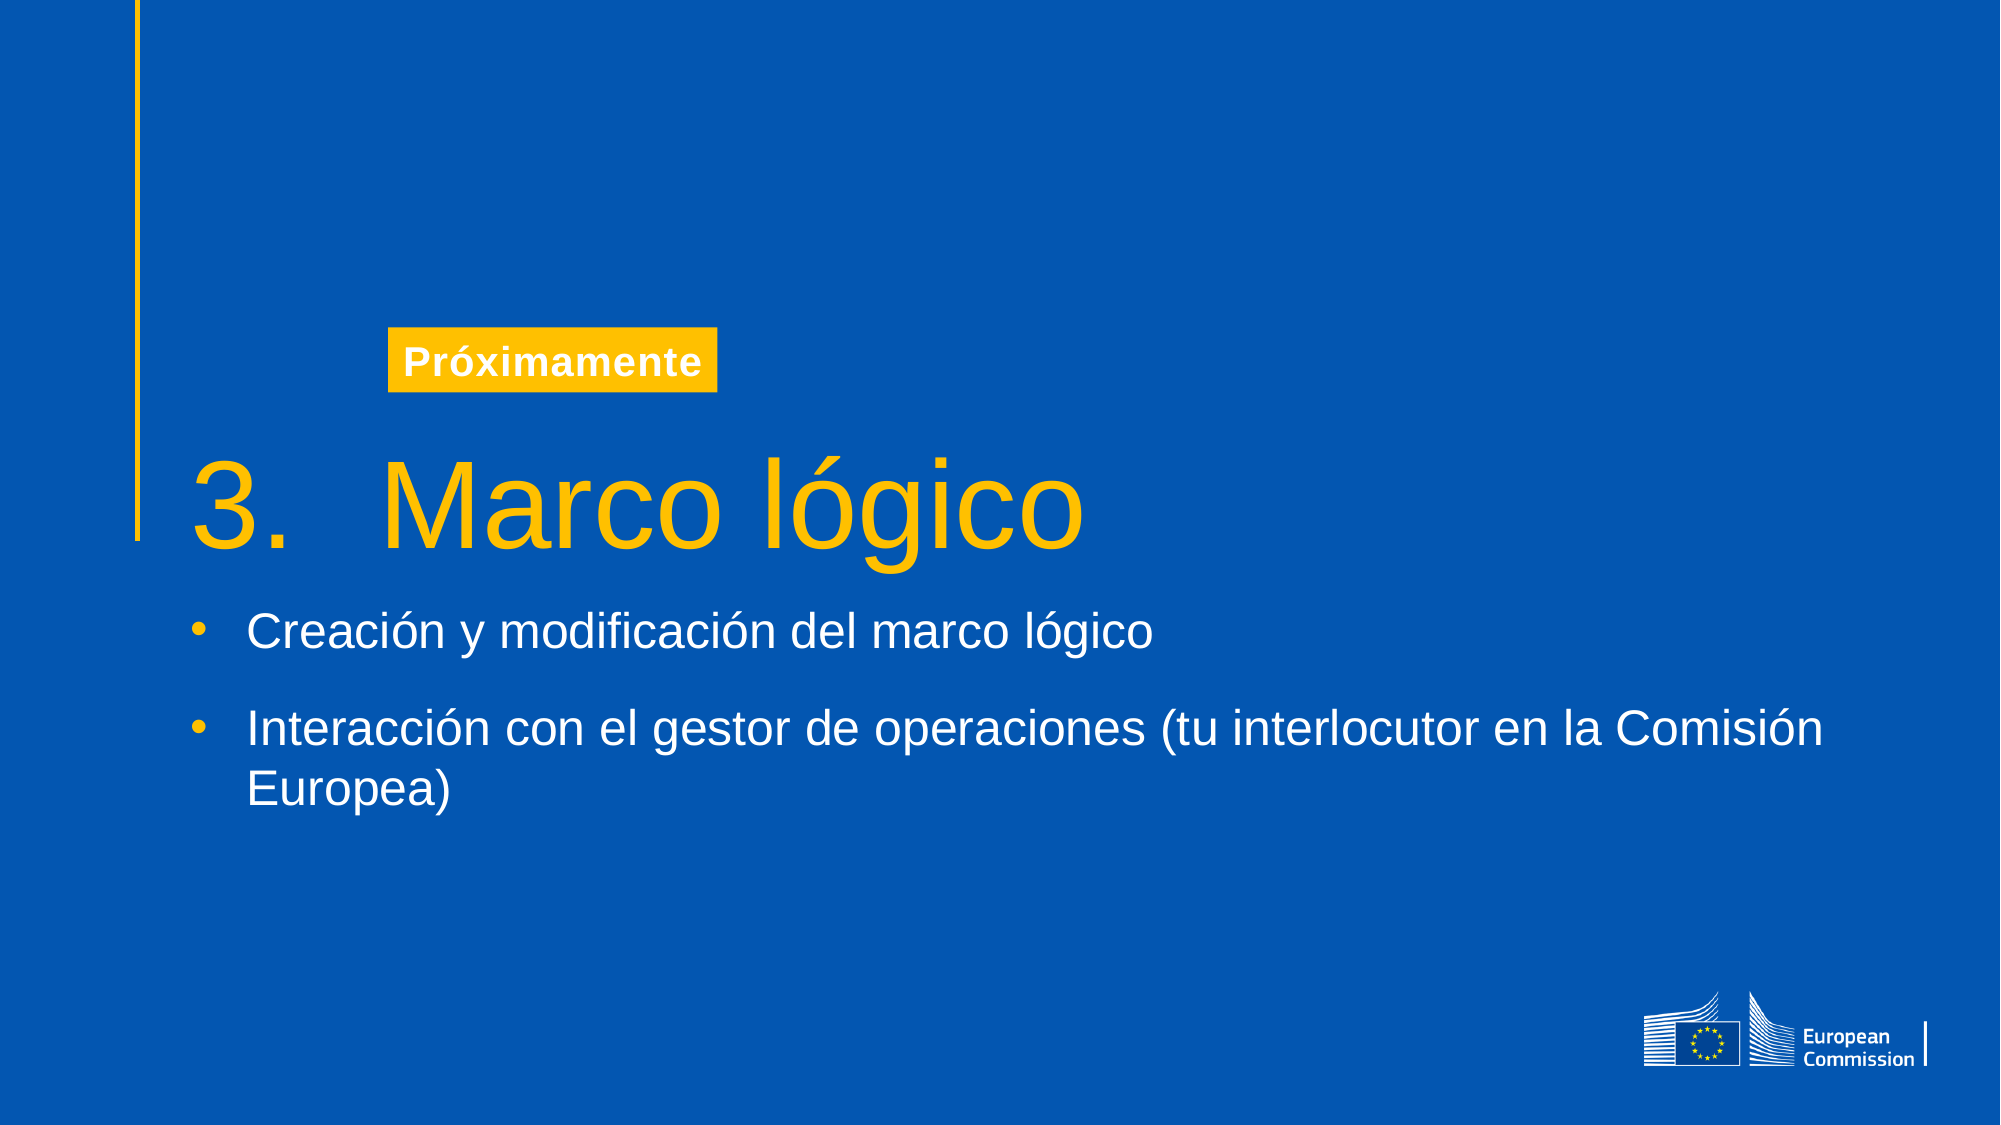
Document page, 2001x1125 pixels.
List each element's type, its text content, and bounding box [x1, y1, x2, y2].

subtitle Creación y modificación del marco lógico Interacción con el gestor de operaciones (tu interlocutor en la Comisión Europea) [175, 590, 1927, 863]
picture [1644, 991, 1927, 1066]
title Marco lógico [175, 184, 1927, 576]
text_box Próximamente [388, 327, 718, 393]
